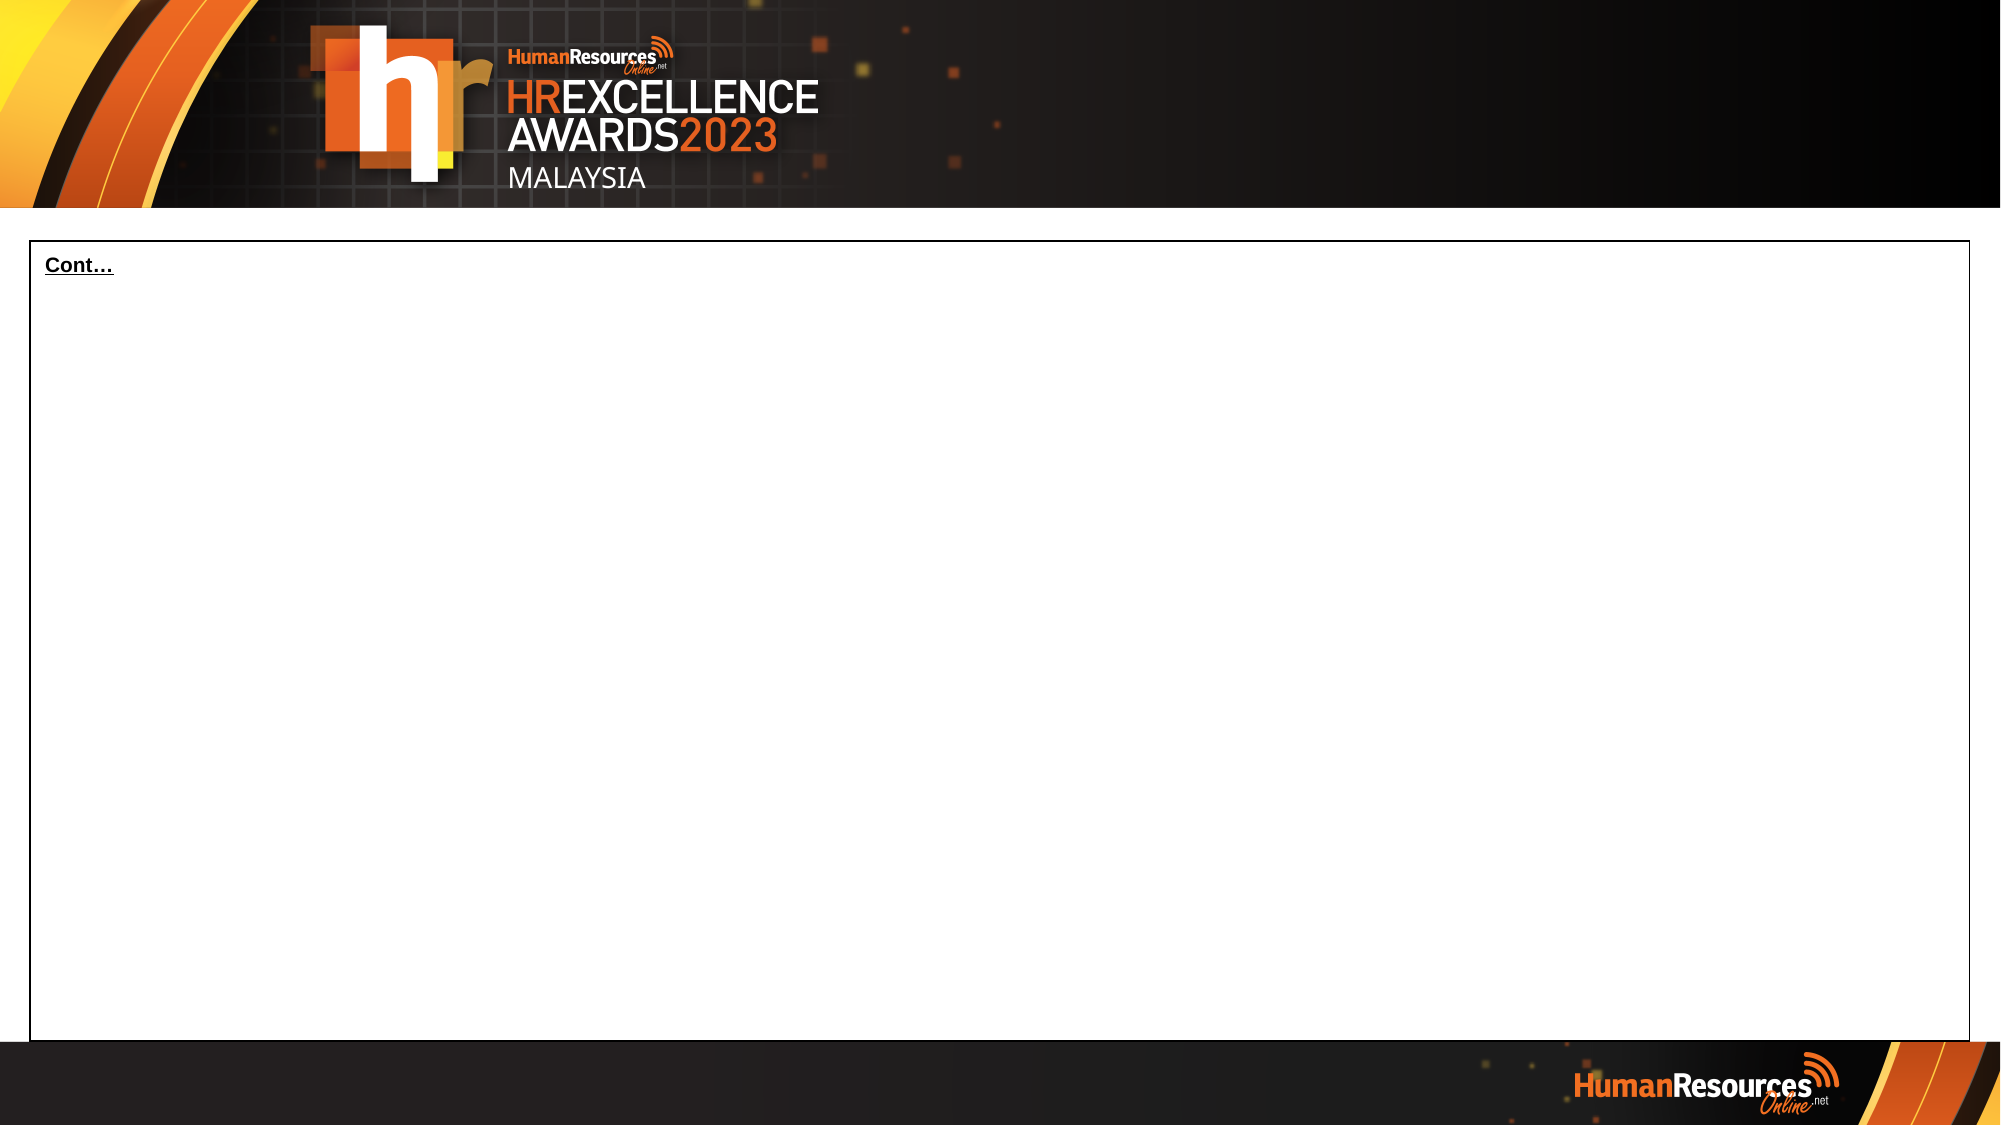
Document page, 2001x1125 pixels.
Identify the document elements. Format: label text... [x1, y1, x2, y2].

picture [0, 0, 2001, 1125]
text_box MALAYSIA [492, 151, 790, 202]
text_box Cont… [30, 240, 1970, 1042]
